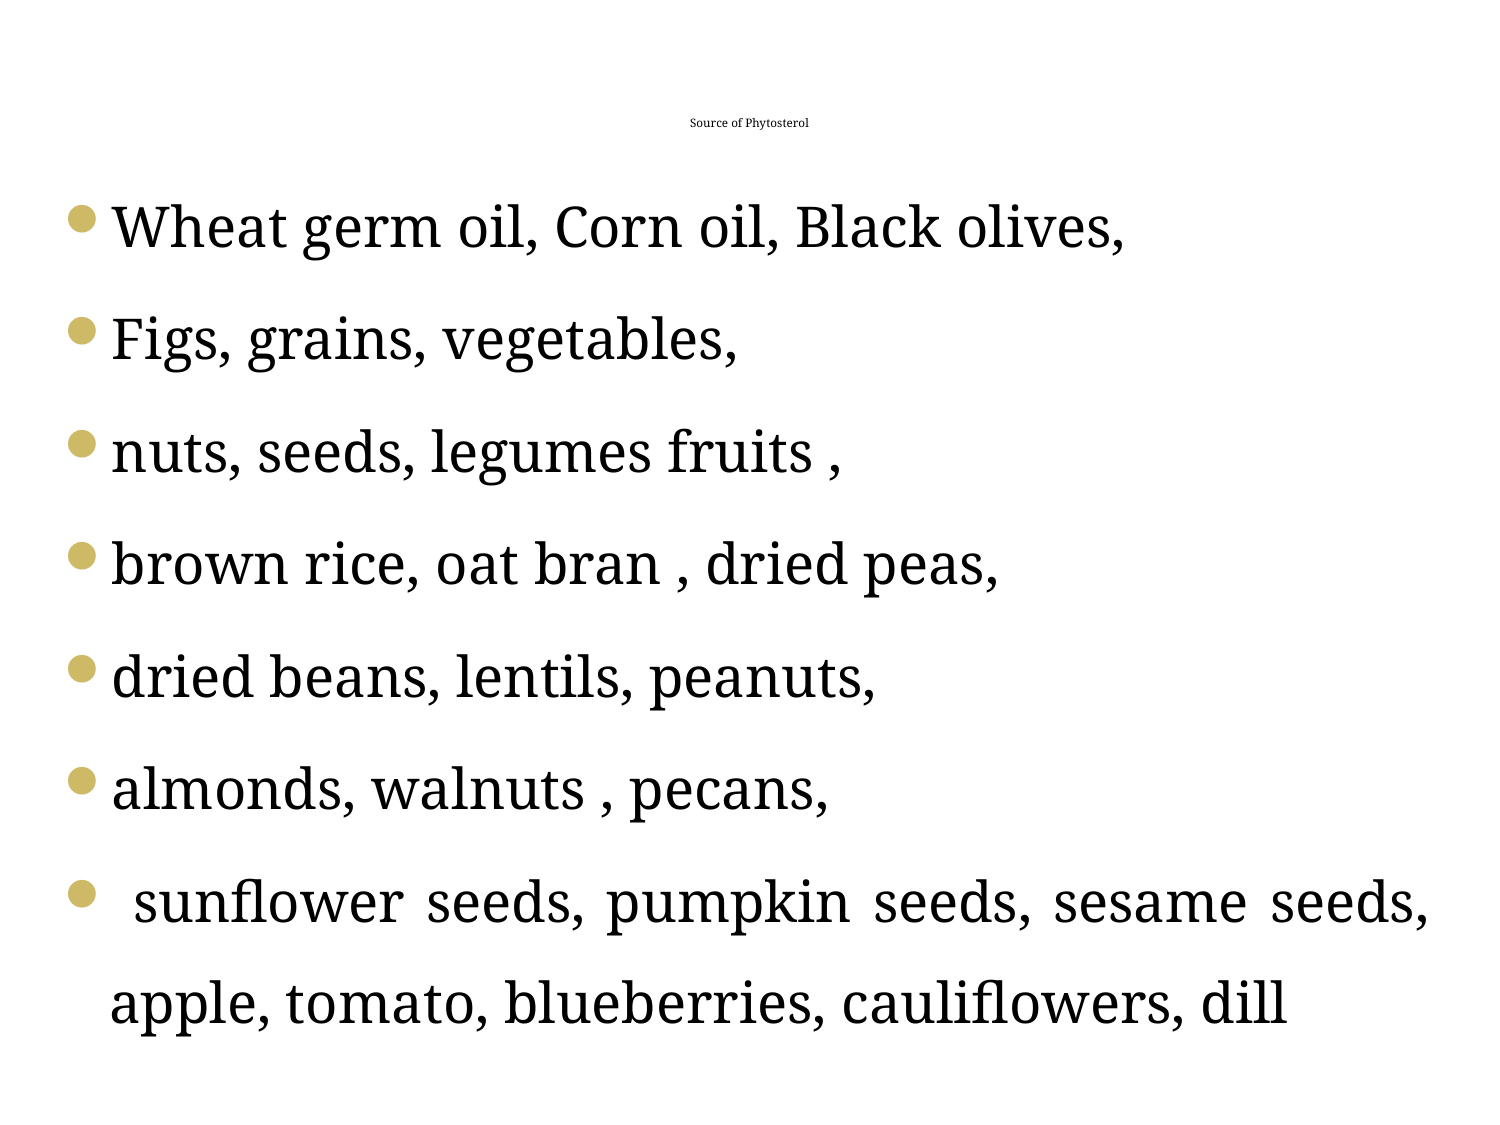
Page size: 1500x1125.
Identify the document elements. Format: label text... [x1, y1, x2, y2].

list Wheat germ oil, Corn oil, Black olives, Figs, grains, vegetables, nuts, seeds, legumes fruits , brown rice, oat bran , dried peas, dried beans, lentils, peanuts, almonds, walnuts , pecans, sunflower seeds, pumpkin seeds, sesame seeds, apple, tomato, blueberries, cauliflowers, dill [49, 149, 1445, 1075]
title Source of Phytosterol [49, 37, 1450, 138]
slide_number 25 [715, 168, 791, 241]
